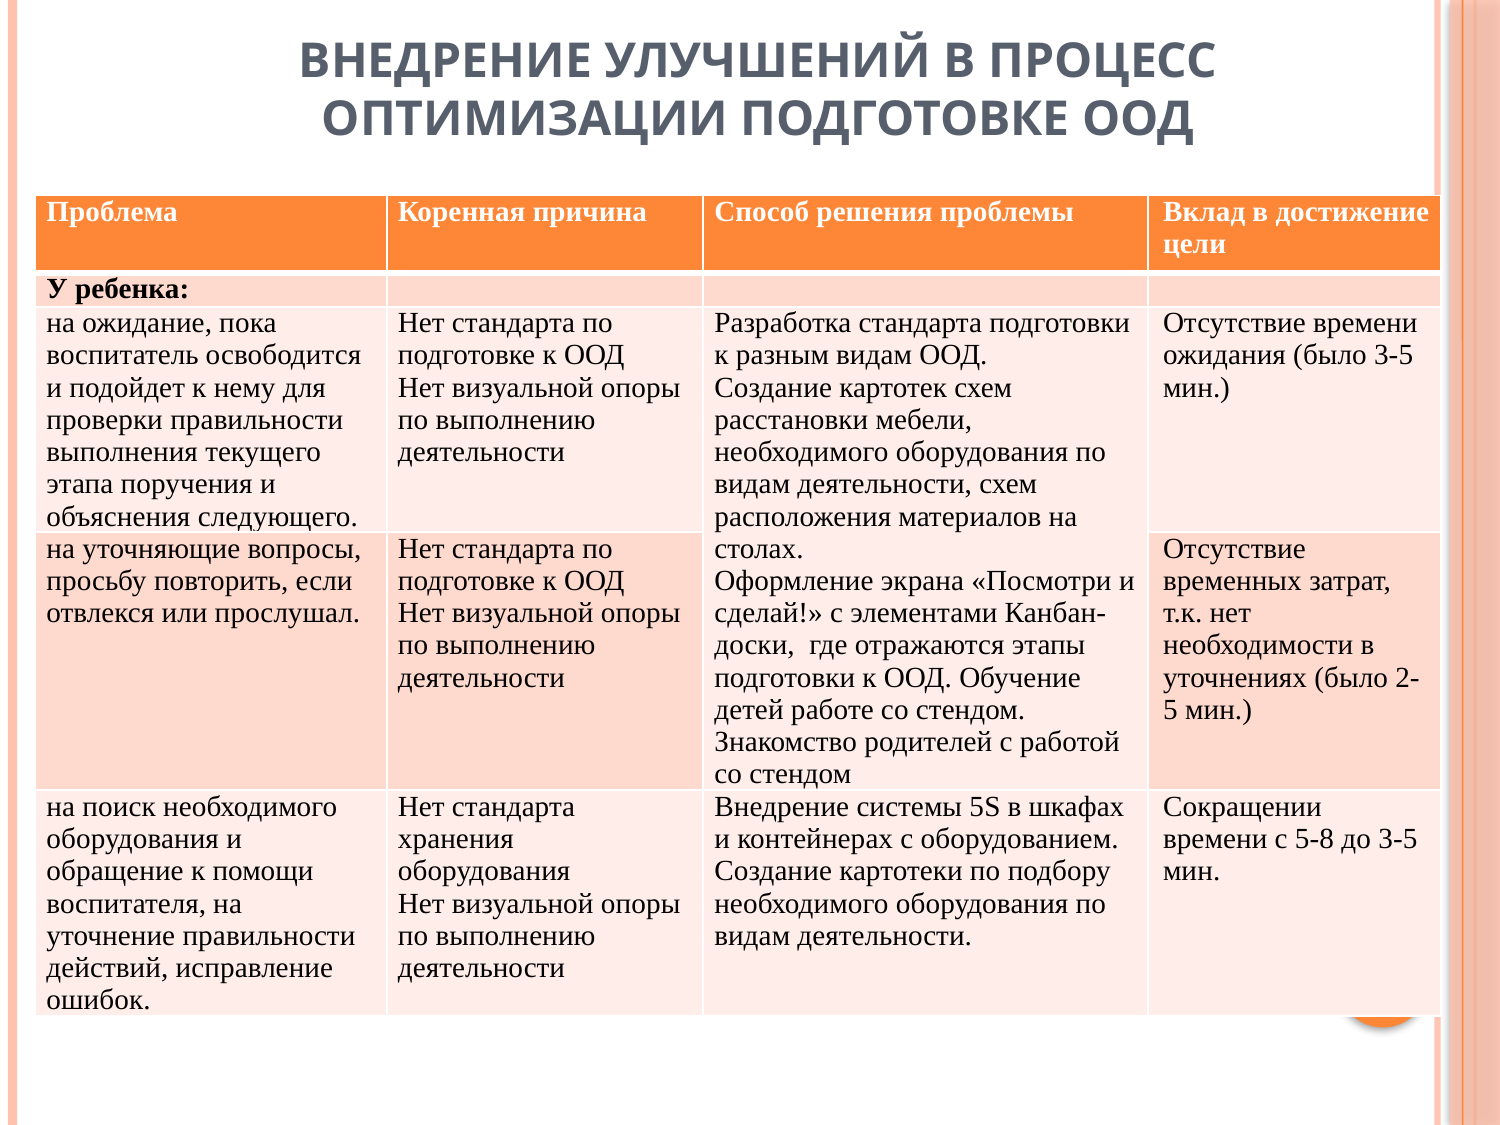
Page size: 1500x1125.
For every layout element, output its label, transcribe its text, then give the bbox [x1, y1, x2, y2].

table_cell Нет стандарта хранения оборудования Нет визуальной опоры по выполнению деятельности [388, 791, 702, 1015]
table_header Проблема [36, 196, 386, 270]
table_header Вклад в достижение цели [1149, 196, 1440, 270]
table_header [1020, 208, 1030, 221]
table_cell Внедрение системы 5S в шкафах и контейнерах с оборудованием. Создание картотеки по подбору необходимого оборудования по видам деятельности. [704, 791, 1147, 1015]
table_cell Нет стандарта по подготовке к ООД Нет визуальной опоры по выполнению деятельности [388, 308, 702, 531]
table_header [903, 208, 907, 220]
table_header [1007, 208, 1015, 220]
table_cell [1149, 276, 1440, 306]
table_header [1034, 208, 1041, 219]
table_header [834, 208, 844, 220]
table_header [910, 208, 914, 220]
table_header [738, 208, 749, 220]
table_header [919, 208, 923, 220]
table_cell Сокращении времени с 5-8 до 3-5 мин. [1149, 791, 1440, 1015]
table_cell на уточняющие вопросы, просьбу повторить, если отвлекся или прослушал. [36, 533, 386, 789]
table_cell [704, 276, 1147, 306]
table_cell Разработка стандарта подготовки к разным видам ООД. Создание картотек схем расстановки мебели, необходимого оборудования по видам деятельности, схем расположения материалов на столах. Оформление экрана «Посмотри и сделай!» с элементами Канбан-доски, где отражаются этапы подготовки к ООД. Обучение детей работе со стендом. Знакомство родителей с работой со стендом [704, 308, 1147, 789]
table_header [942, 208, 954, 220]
table_cell Отсутствие времени ожидания (было 3-5 мин.) [1149, 308, 1440, 531]
table_cell на поиск необходимого оборудования и обращение к помощи воспитателя, на уточнение правильности действий, исправление ошибок. [36, 791, 386, 1015]
table_cell Нет стандарта по подготовке к ООД Нет визуальной опоры по выполнению деятельности [388, 533, 702, 789]
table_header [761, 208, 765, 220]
table_cell [388, 276, 702, 306]
table_cell У ребенка: [36, 276, 386, 306]
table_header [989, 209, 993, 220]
table_cell на ожидание, пока воспитатель освободится и подойдет к нему для проверки правильности выполнения текущего этапа поручения и объяснения следующего. [36, 308, 386, 531]
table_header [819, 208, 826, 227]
table_cell Отсутствие временных затрат, т.к. нет необходимости в уточнениях (было 2-5 мин.) [1149, 533, 1440, 789]
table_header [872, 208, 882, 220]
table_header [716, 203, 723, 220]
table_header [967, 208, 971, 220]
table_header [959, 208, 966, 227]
title внедрение улучшений в процесс оптимизации подготовке ООД [75, 21, 1442, 153]
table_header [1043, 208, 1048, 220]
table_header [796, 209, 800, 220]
table_header Коренная причина [388, 196, 702, 270]
